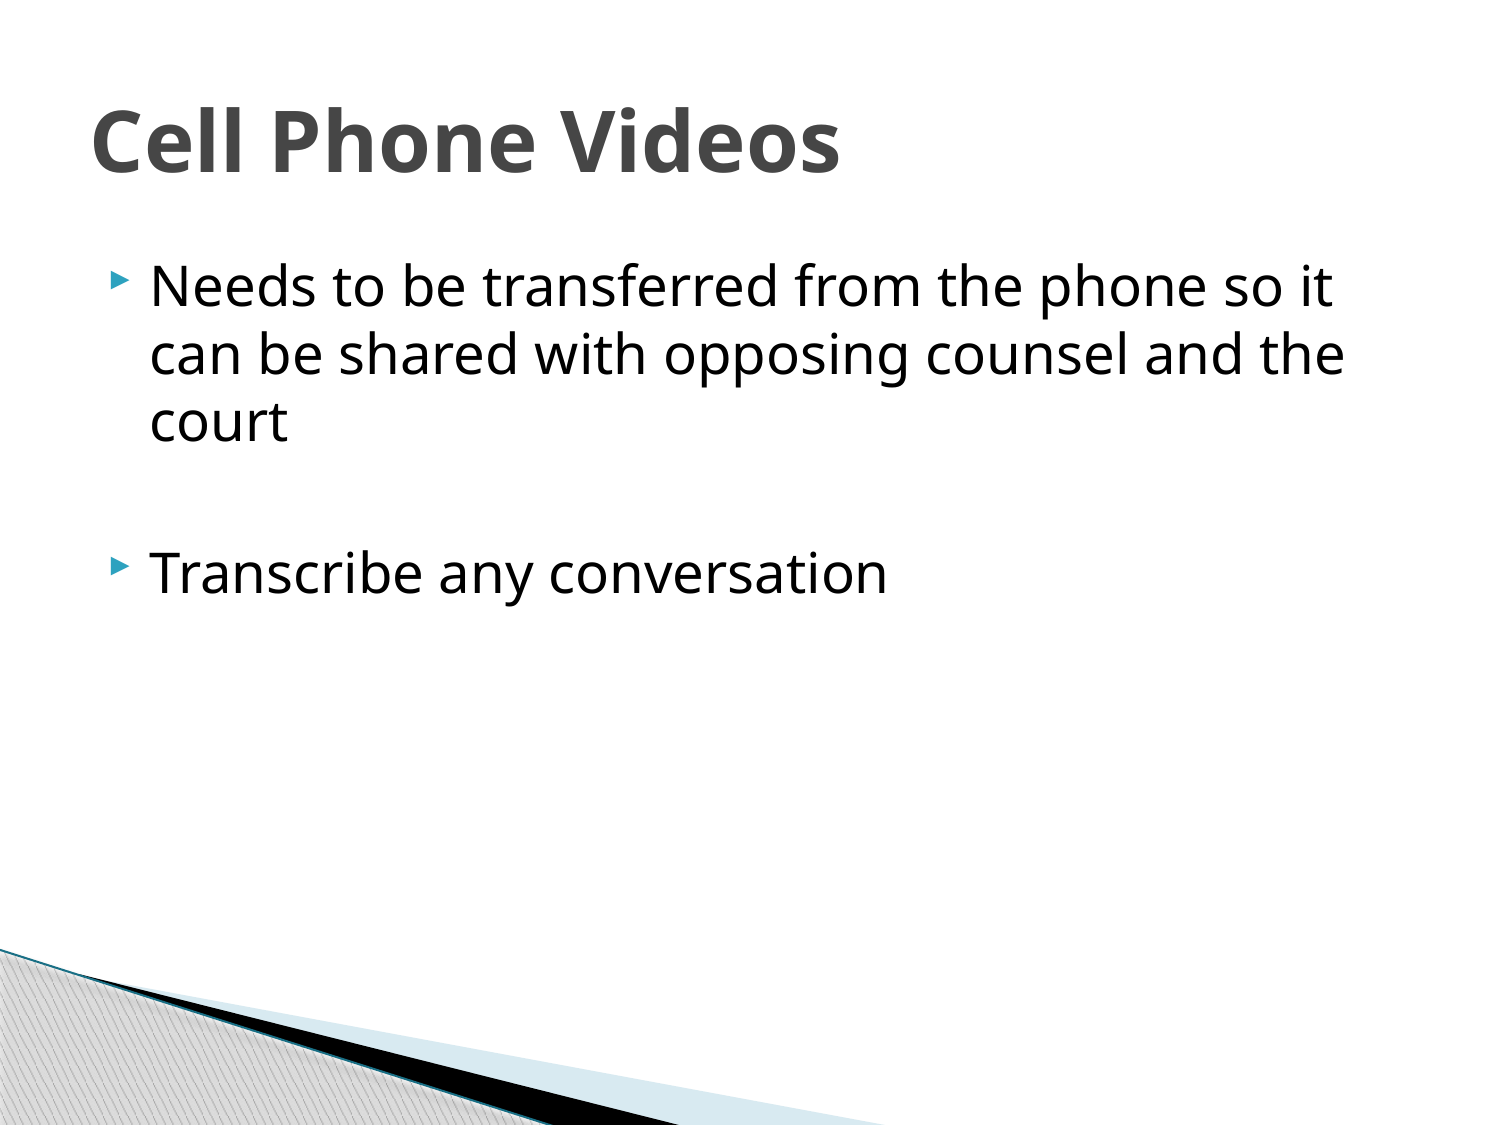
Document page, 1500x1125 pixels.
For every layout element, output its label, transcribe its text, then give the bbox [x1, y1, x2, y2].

title Cell Phone Videos [75, 45, 1425, 233]
list Needs to be transferred from the phone so it can be shared with opposing counsel and the court Transcribe any conversation [75, 243, 1425, 986]
